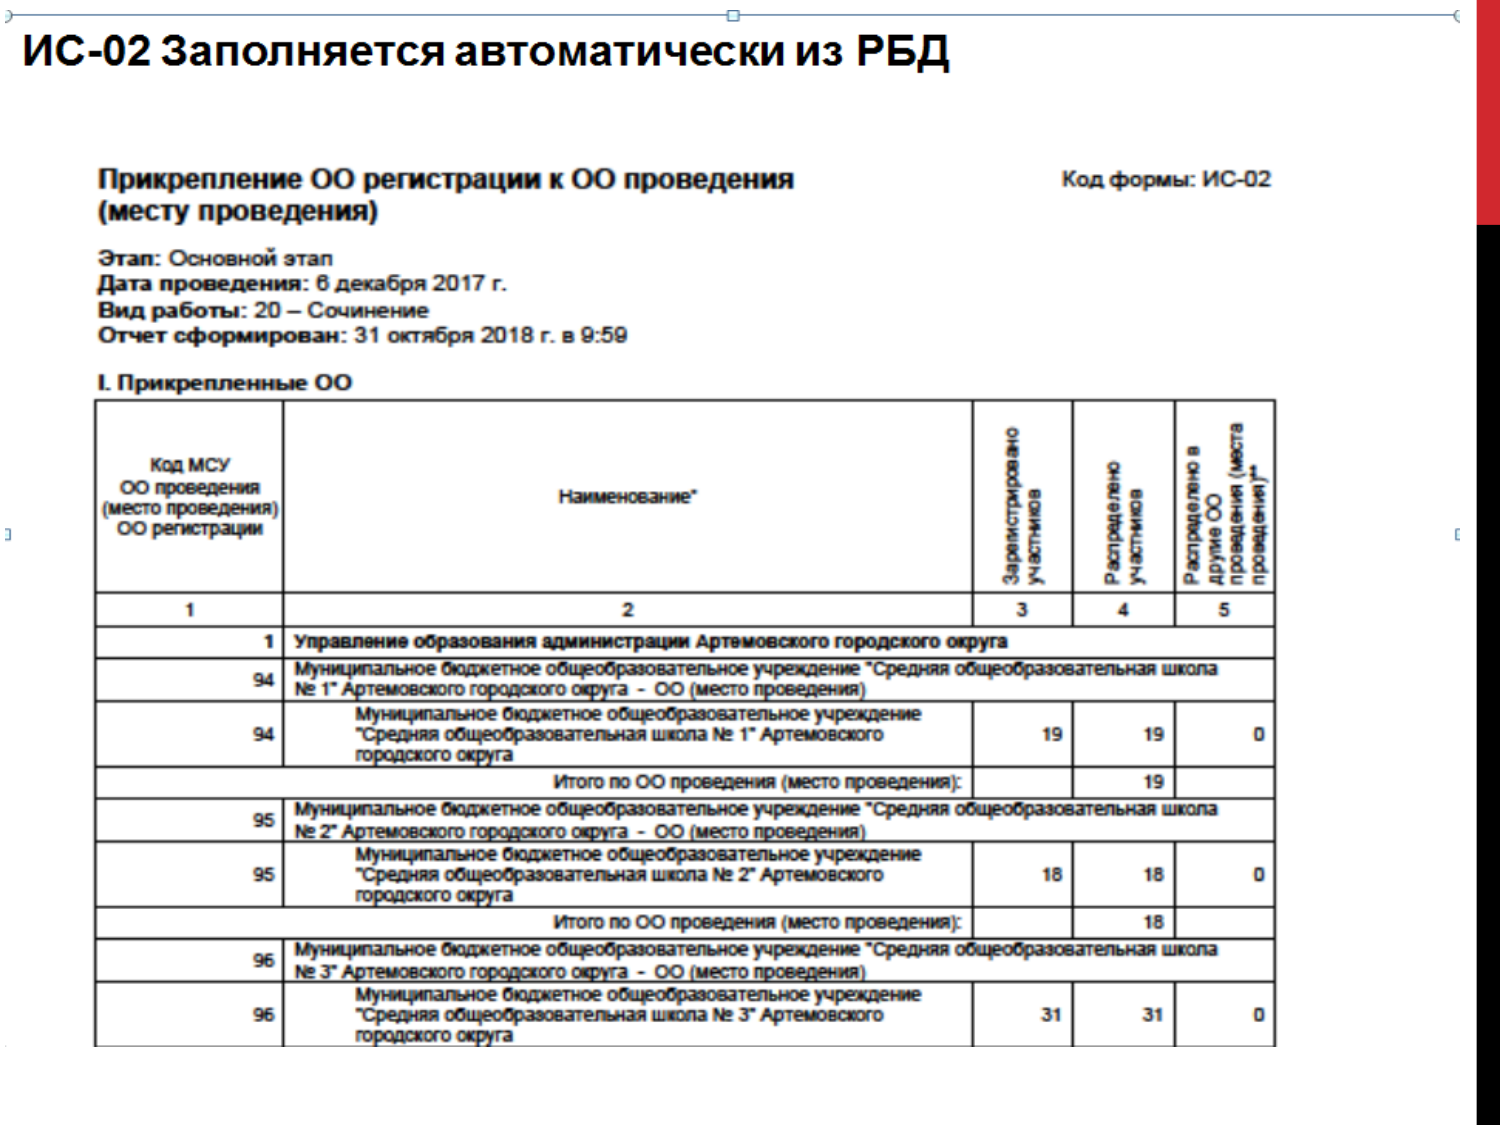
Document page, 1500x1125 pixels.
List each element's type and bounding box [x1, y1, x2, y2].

picture [5, 10, 1460, 1048]
